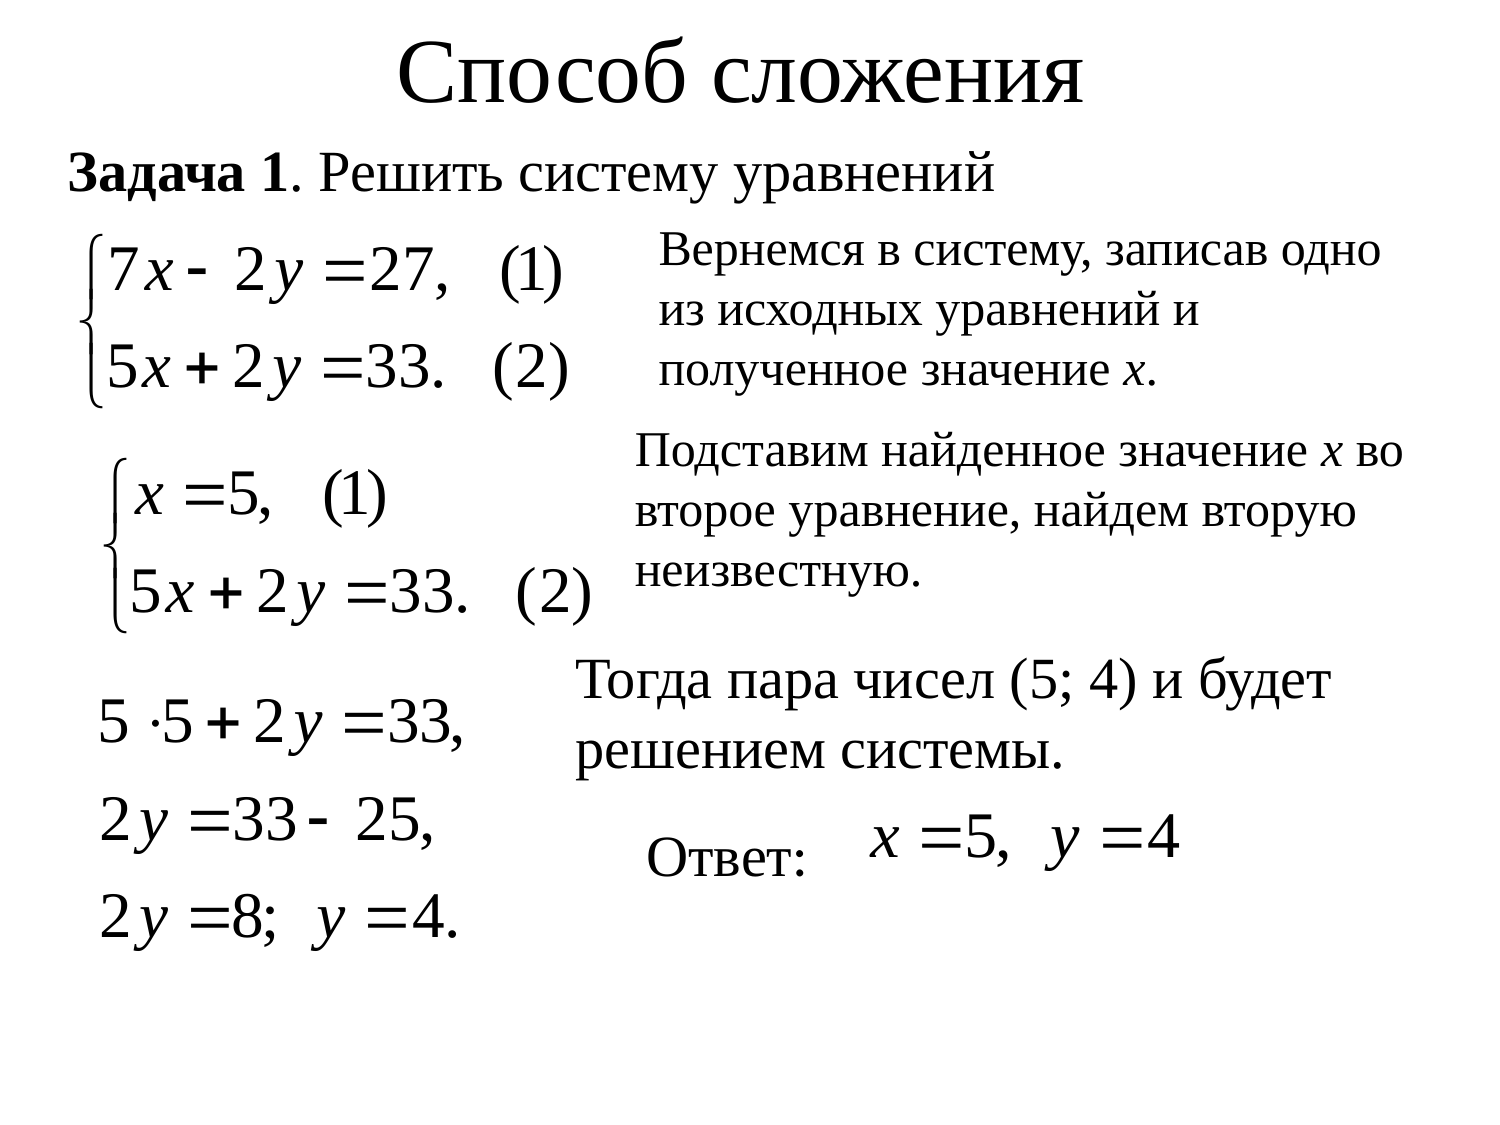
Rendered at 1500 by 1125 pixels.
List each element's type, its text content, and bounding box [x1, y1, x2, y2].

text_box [88, 680, 570, 971]
text_box Задача 1. Решить систему уравнений [53, 125, 1447, 211]
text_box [88, 443, 609, 646]
text_box Ответ: [631, 810, 845, 896]
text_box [64, 219, 585, 421]
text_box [855, 798, 1194, 888]
text_box Вернемся в систему, записав одно из исходных уравнений и полученное значение x. [643, 207, 1400, 403]
text_box Тогда пара чисел (5; 4) и будет решением системы. [560, 633, 1500, 788]
title Способ сложения [53, 1, 1429, 125]
text_box Подставим найденное значение x во второе уравнение, найдем вторую неизвестную. [620, 408, 1430, 604]
